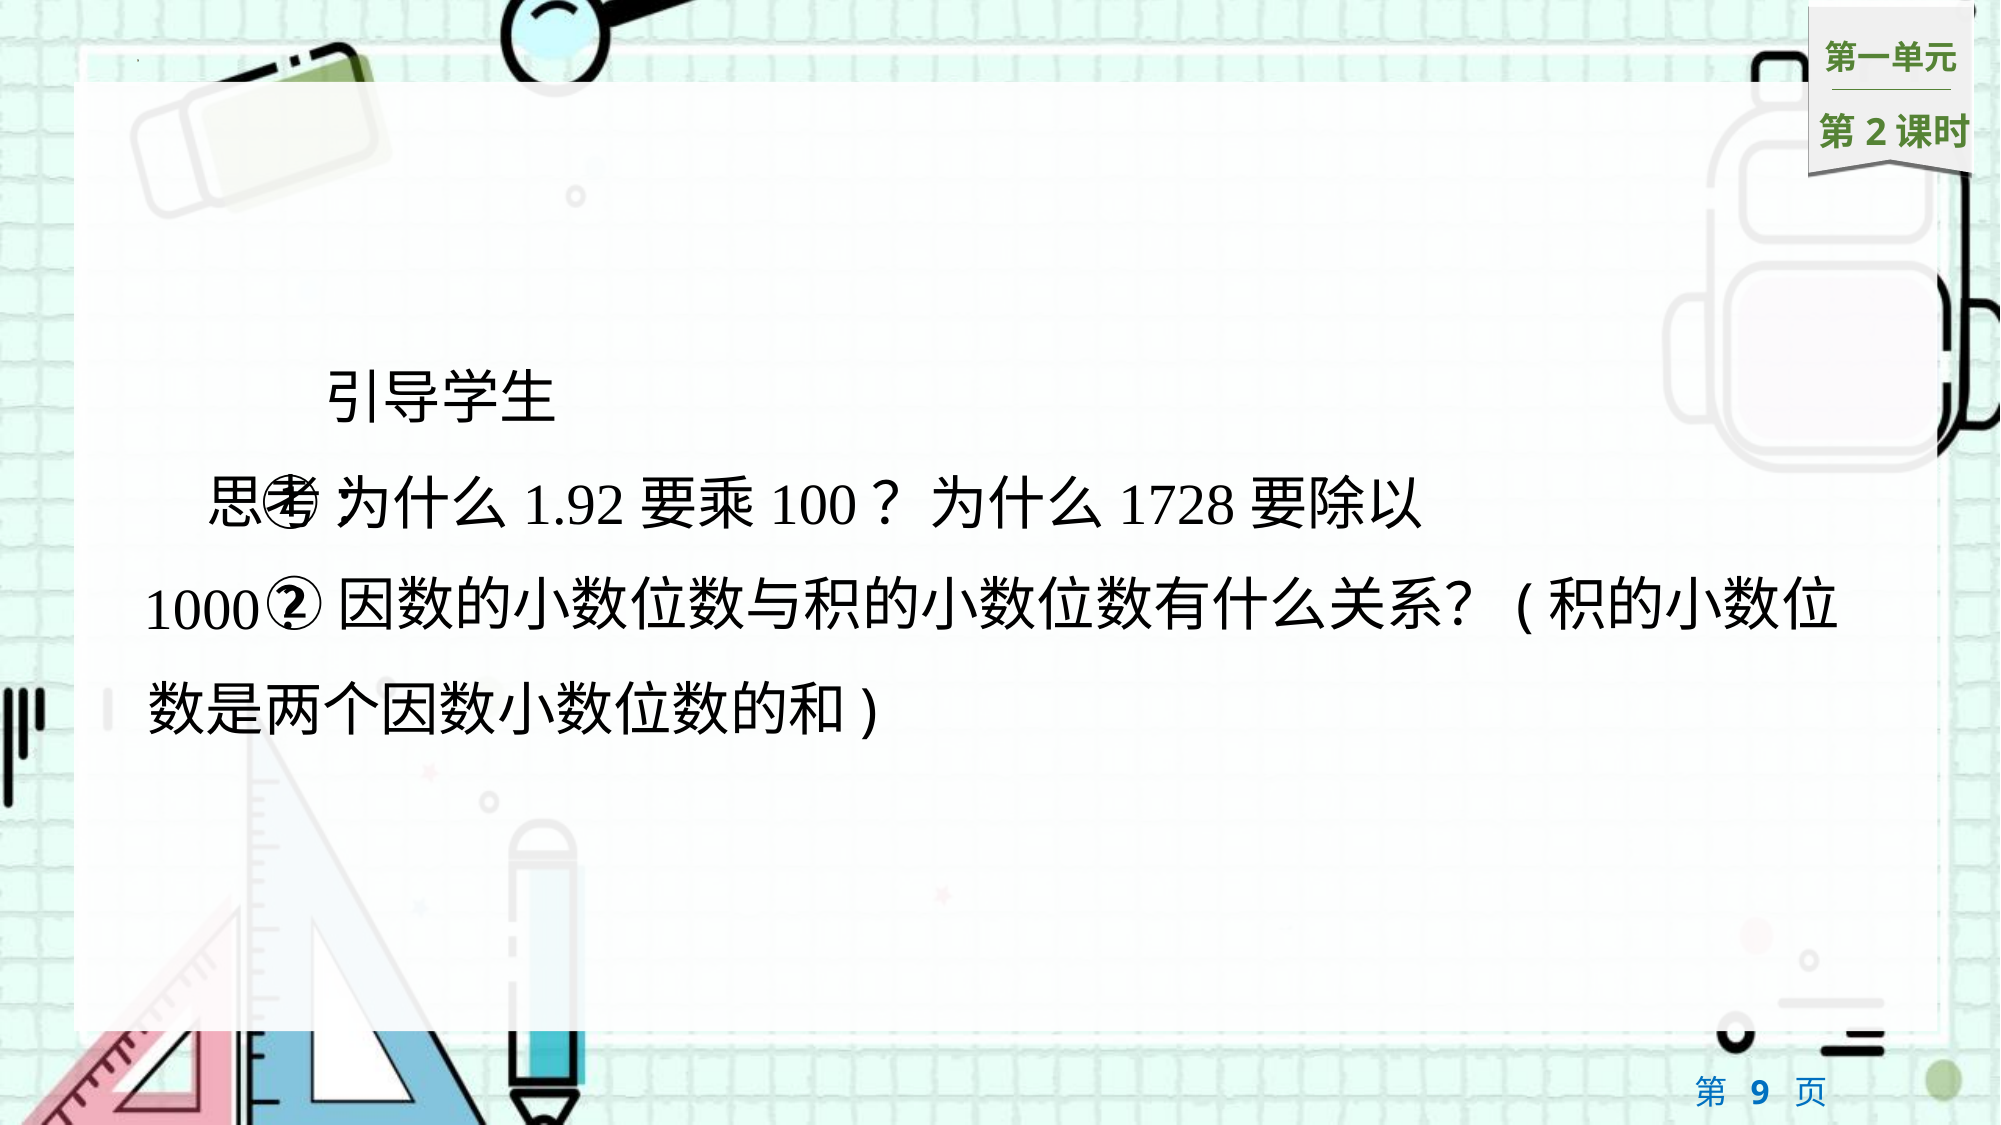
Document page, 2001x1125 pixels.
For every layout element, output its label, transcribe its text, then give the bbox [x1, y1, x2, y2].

text_box ①为什么1.92要乘100？为什么1728要除以1000？ [143, 431, 1510, 537]
text_box 引导学生思考: [206, 325, 586, 431]
picture [1938, 168, 1971, 176]
picture [0, 0, 2000, 1125]
text_box ②因数的小数位数与积的小数位数有什么关系？(积的小数位数是两个因数小数位数的和) [147, 532, 1853, 743]
